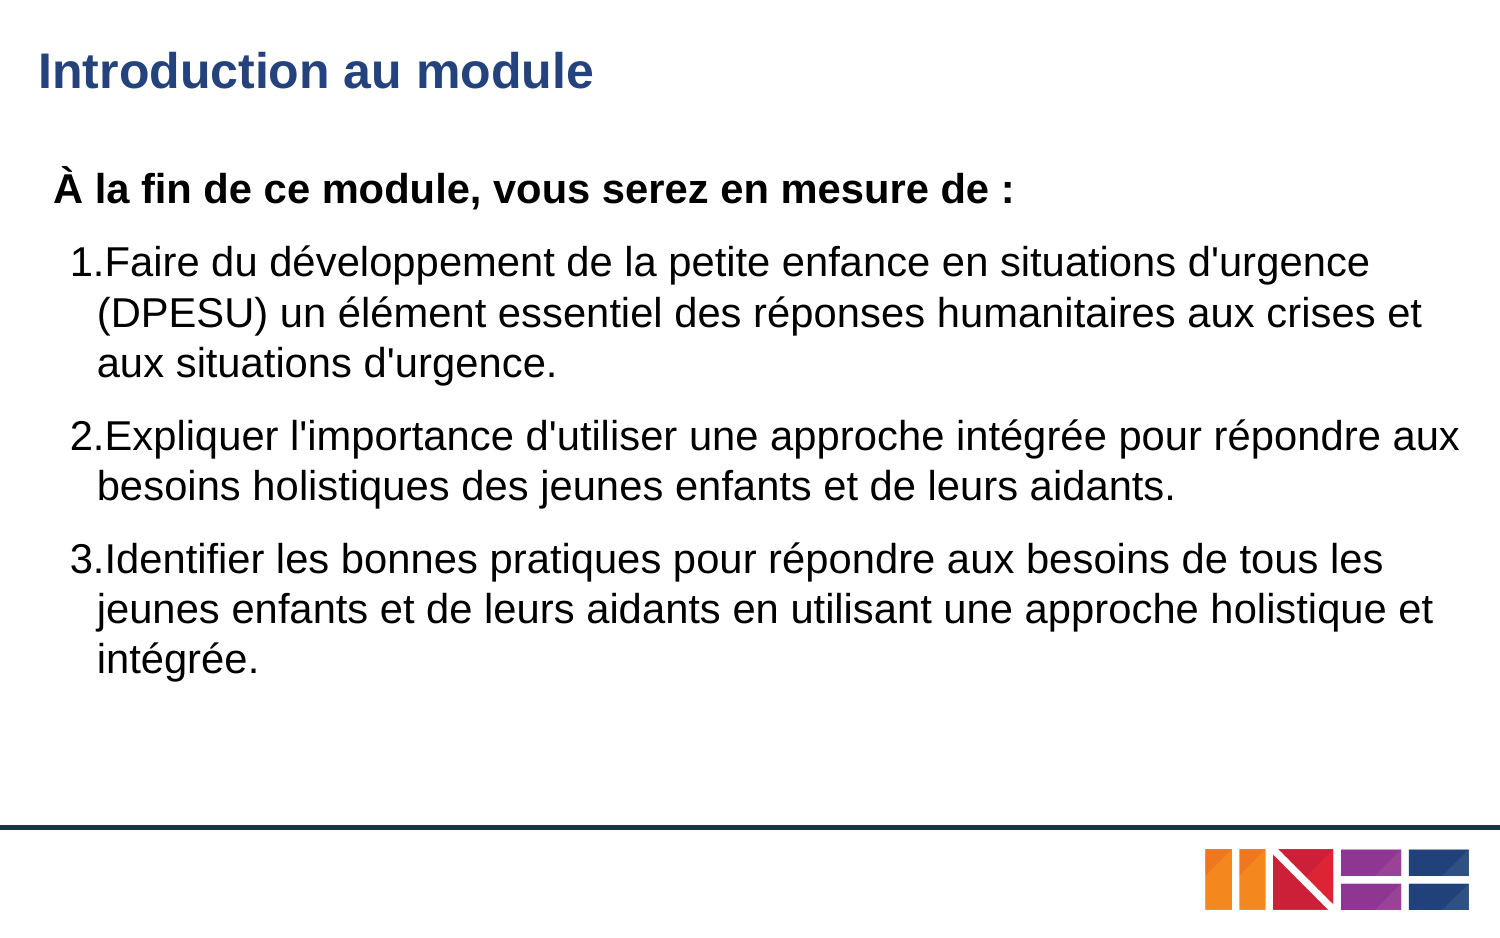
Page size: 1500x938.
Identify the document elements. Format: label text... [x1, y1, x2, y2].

list À la fin de ce module, vous serez en mesure de : Faire du développement de la petite enfance en situations d'urgence (DPESU) un élément essentiel des réponses humanitaires aux crises et aux situations d'urgence. Expliquer l'importance d'utiliser une approche intégrée pour répondre aux besoins holistiques des jeunes enfants et de leurs aidants. Identifier les bonnes pratiques pour répondre aux besoins de tous les jeunes enfants et de leurs aidants en utilisant une approche holistique et intégrée. [23, 143, 1479, 779]
picture [1205, 849, 1469, 910]
title Introduction au module [23, 23, 1468, 121]
